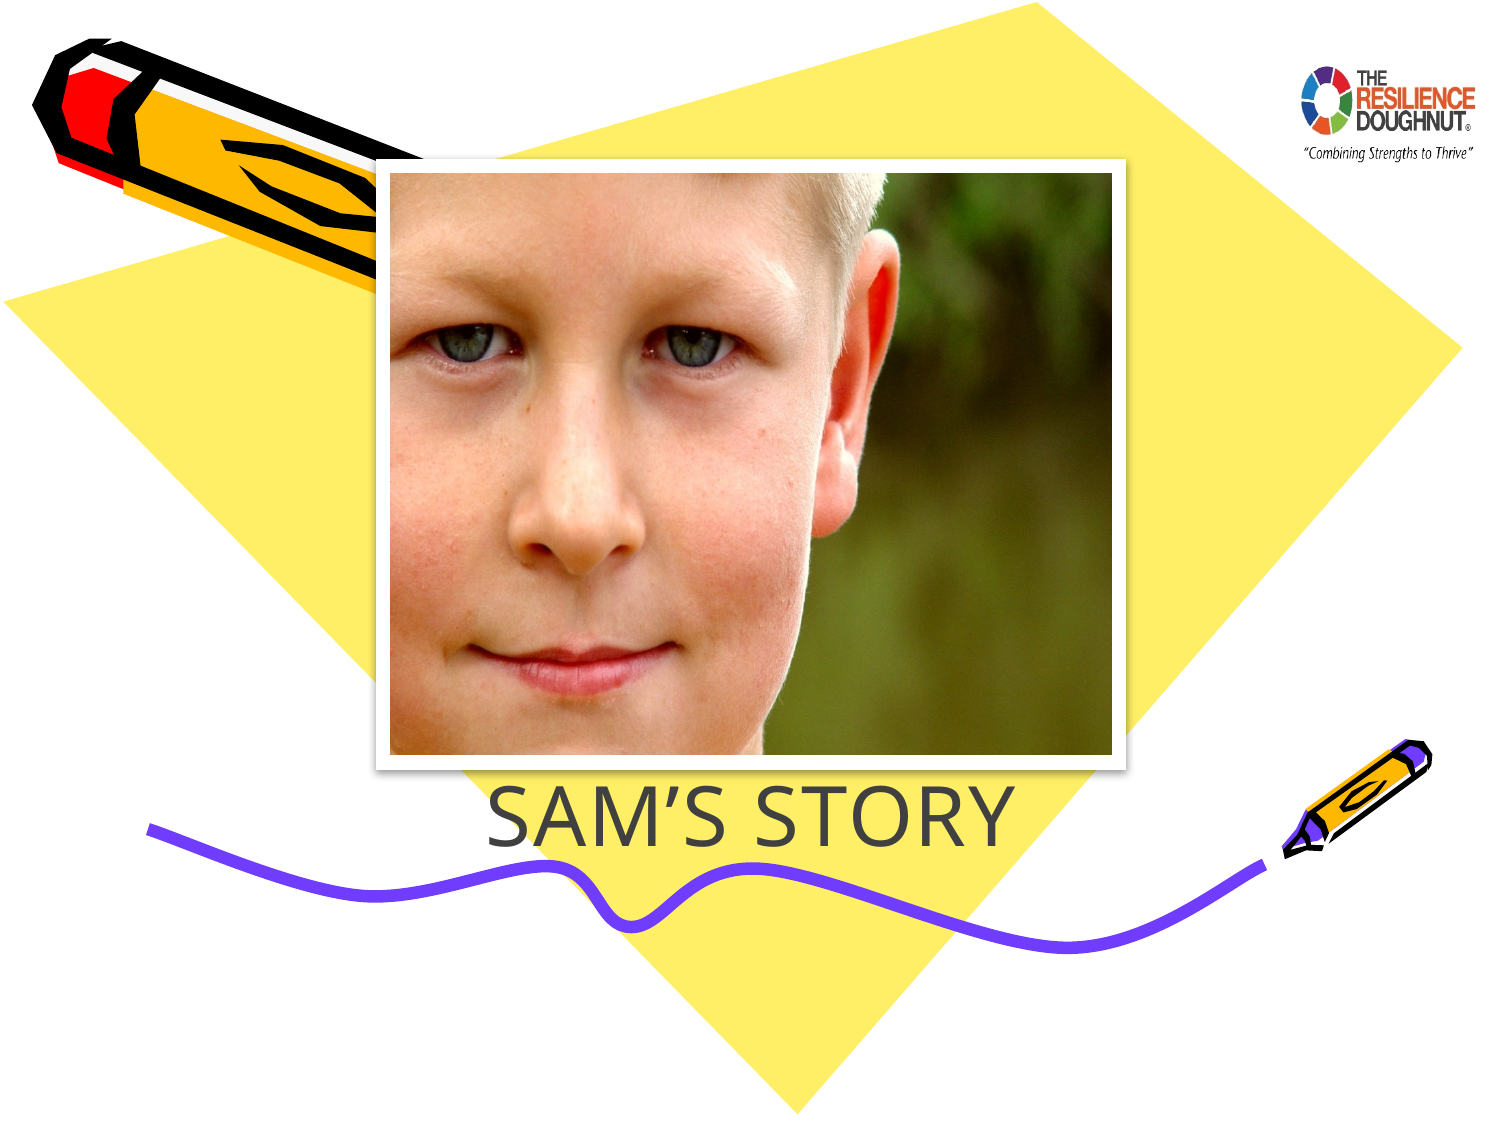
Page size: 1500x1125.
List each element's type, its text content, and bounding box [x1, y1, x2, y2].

text_box SAM’S STORY [300, 755, 1202, 951]
picture [390, 173, 1112, 756]
picture [1291, 48, 1485, 174]
